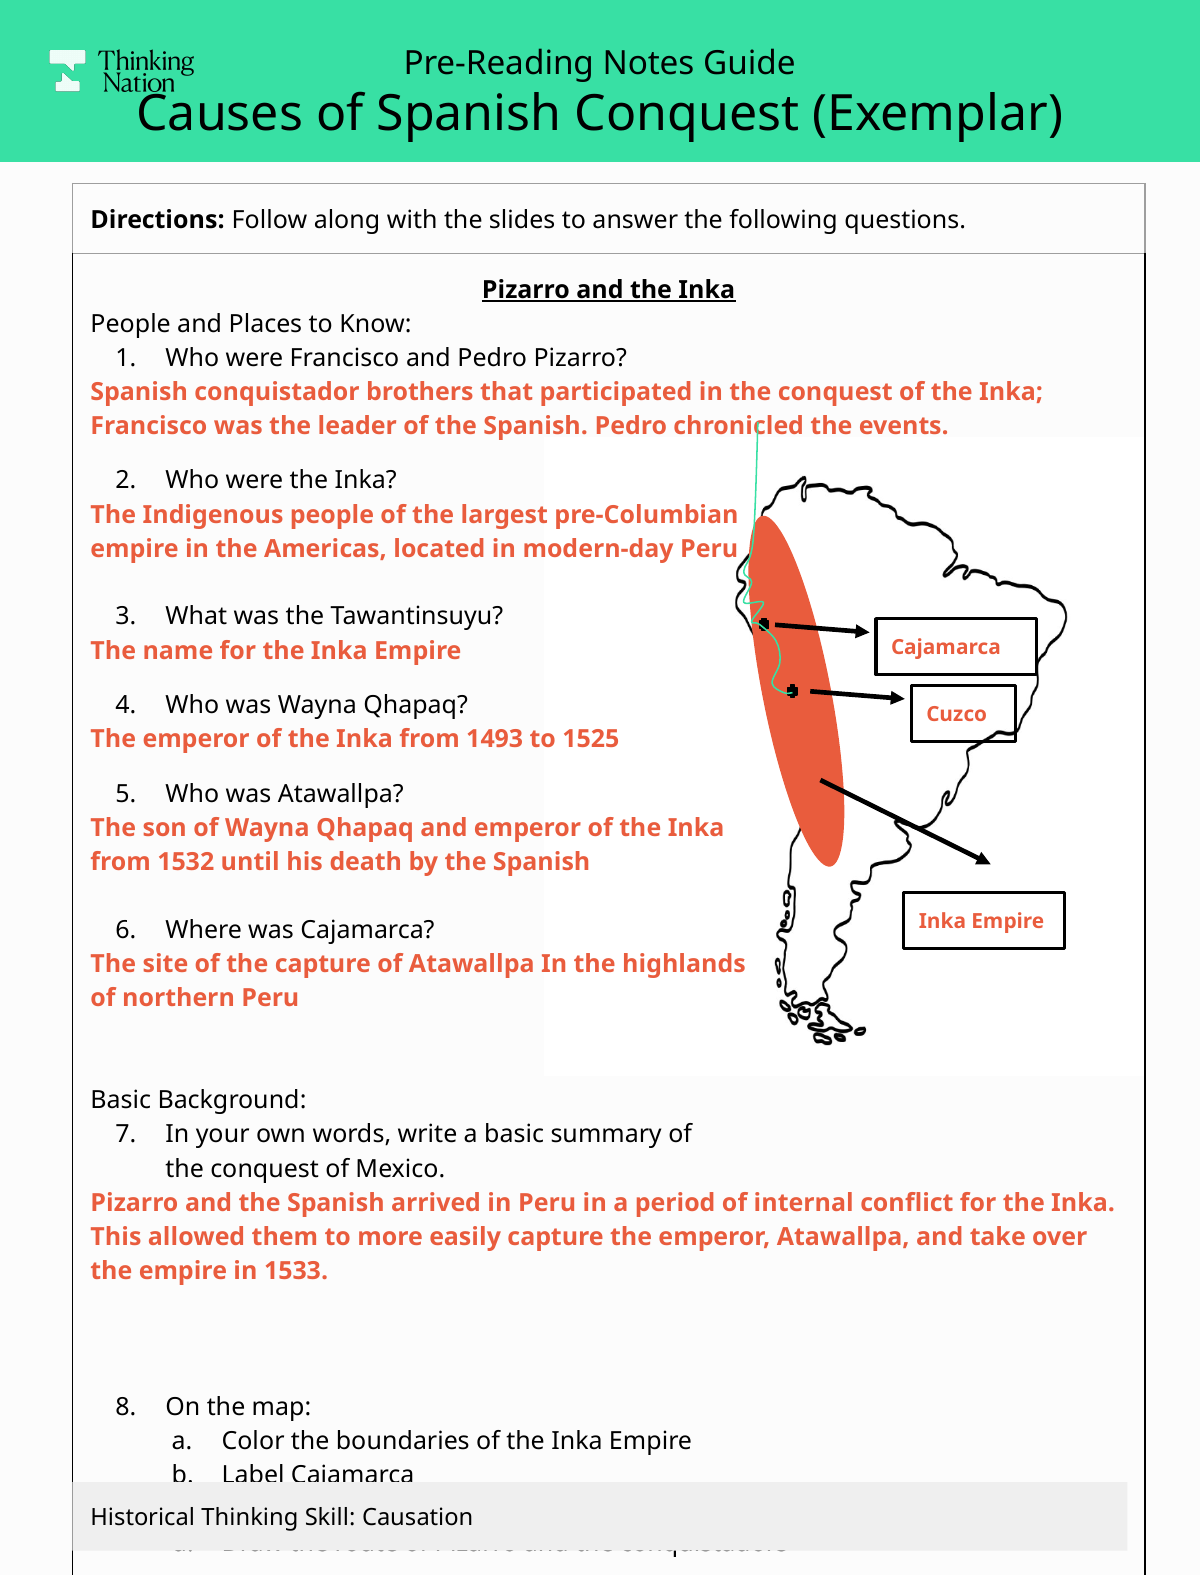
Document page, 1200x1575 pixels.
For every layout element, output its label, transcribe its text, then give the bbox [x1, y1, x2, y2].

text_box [809, 691, 905, 700]
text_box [774, 624, 870, 633]
text_box [756, 421, 762, 453]
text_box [820, 779, 991, 865]
table_header Directions: Follow along with the slides to answer the following questions. [73, 184, 1144, 253]
text_box Historical Thinking Skill: Causation [72, 1482, 1128, 1551]
table_cell Pizarro and the Inka People and Places to Know: Who were Francisco and Pedro Pizarro? Spanish conquistador brothers that participated in the conquest of the Inka; Francisco was the leader of the Spanish. Pedro chronicled the events. Who were the Inka? The Indigenous people of the largest pre-Columbian empire in the Americas, located in modern-day Peru What was the Tawantinsuyu? The name for the Inka Empire Who was Wayna Qhapaq? The emperor of the Inka from 1493 to 1525 Who was Atawallpa? The son of Wayna Qhapaq and emperor of the Inka from 1532 until his death by the Spanish Where was Cajamarca? The site of the capture of Atawallpa In the highlands of northern Peru Basic Background: In your own words, write a basic summary of the conquest of Mexico. Pizarro and the Spanish arrived in Peru in a period of internal conflict for the Inka. This allowed them to more easily capture the emperor, Atawallpa, and take over the empire in 1533. On the map: Color the boundaries of the Inka Empire Label Cajamarca Label Cuzco Draw the route of Pizarro and the conquistadors [73, 254, 1144, 1575]
text_box Pre-Reading Notes Guide Causes of Spanish Conquest (Exemplar) [0, 0, 1200, 162]
picture [524, 455, 1164, 1058]
picture [33, 35, 199, 105]
